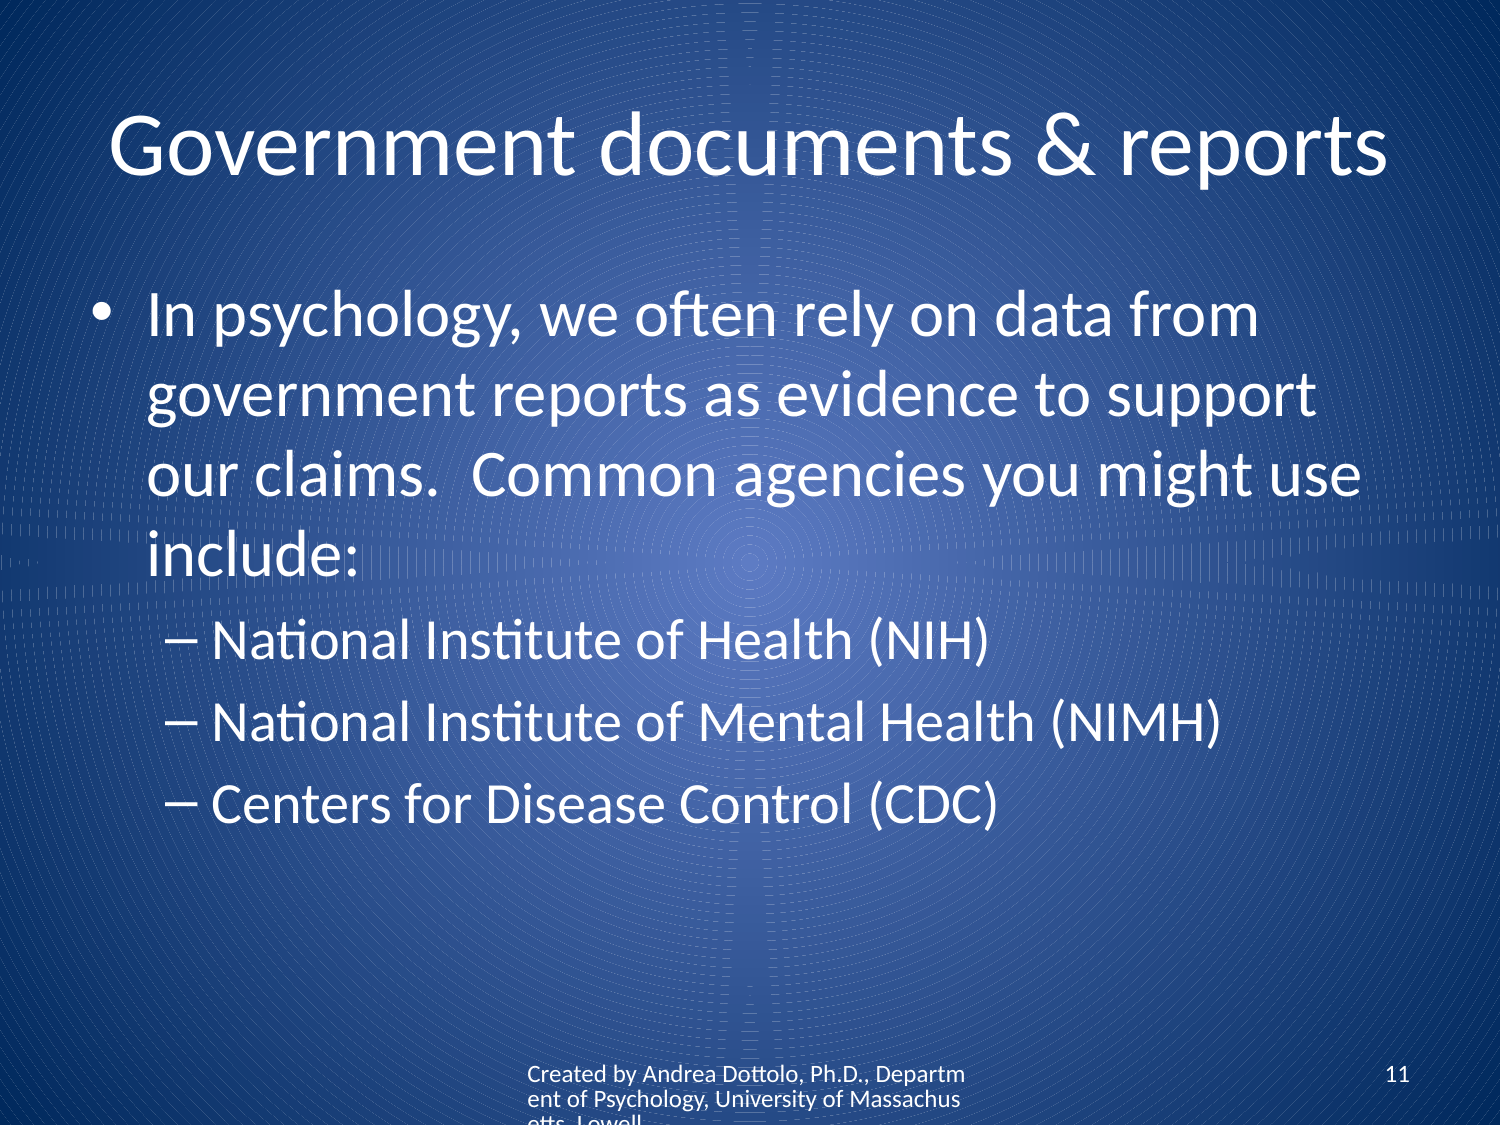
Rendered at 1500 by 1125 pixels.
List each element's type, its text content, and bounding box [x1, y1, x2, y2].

title Government documents & reports [75, 45, 1425, 233]
footer Created by Andrea Dottolo, Ph.D., Department of Psychology, University of Massachusetts, Lowell [512, 1042, 988, 1103]
slide_number 11 [1074, 1042, 1425, 1103]
list In psychology, we often rely on data from government reports as evidence to support our claims. Common agencies you might use include: National Institute of Health (NIH) National Institute of Mental Health (NIMH) Centers for Disease Control (CDC) [75, 262, 1425, 1005]
